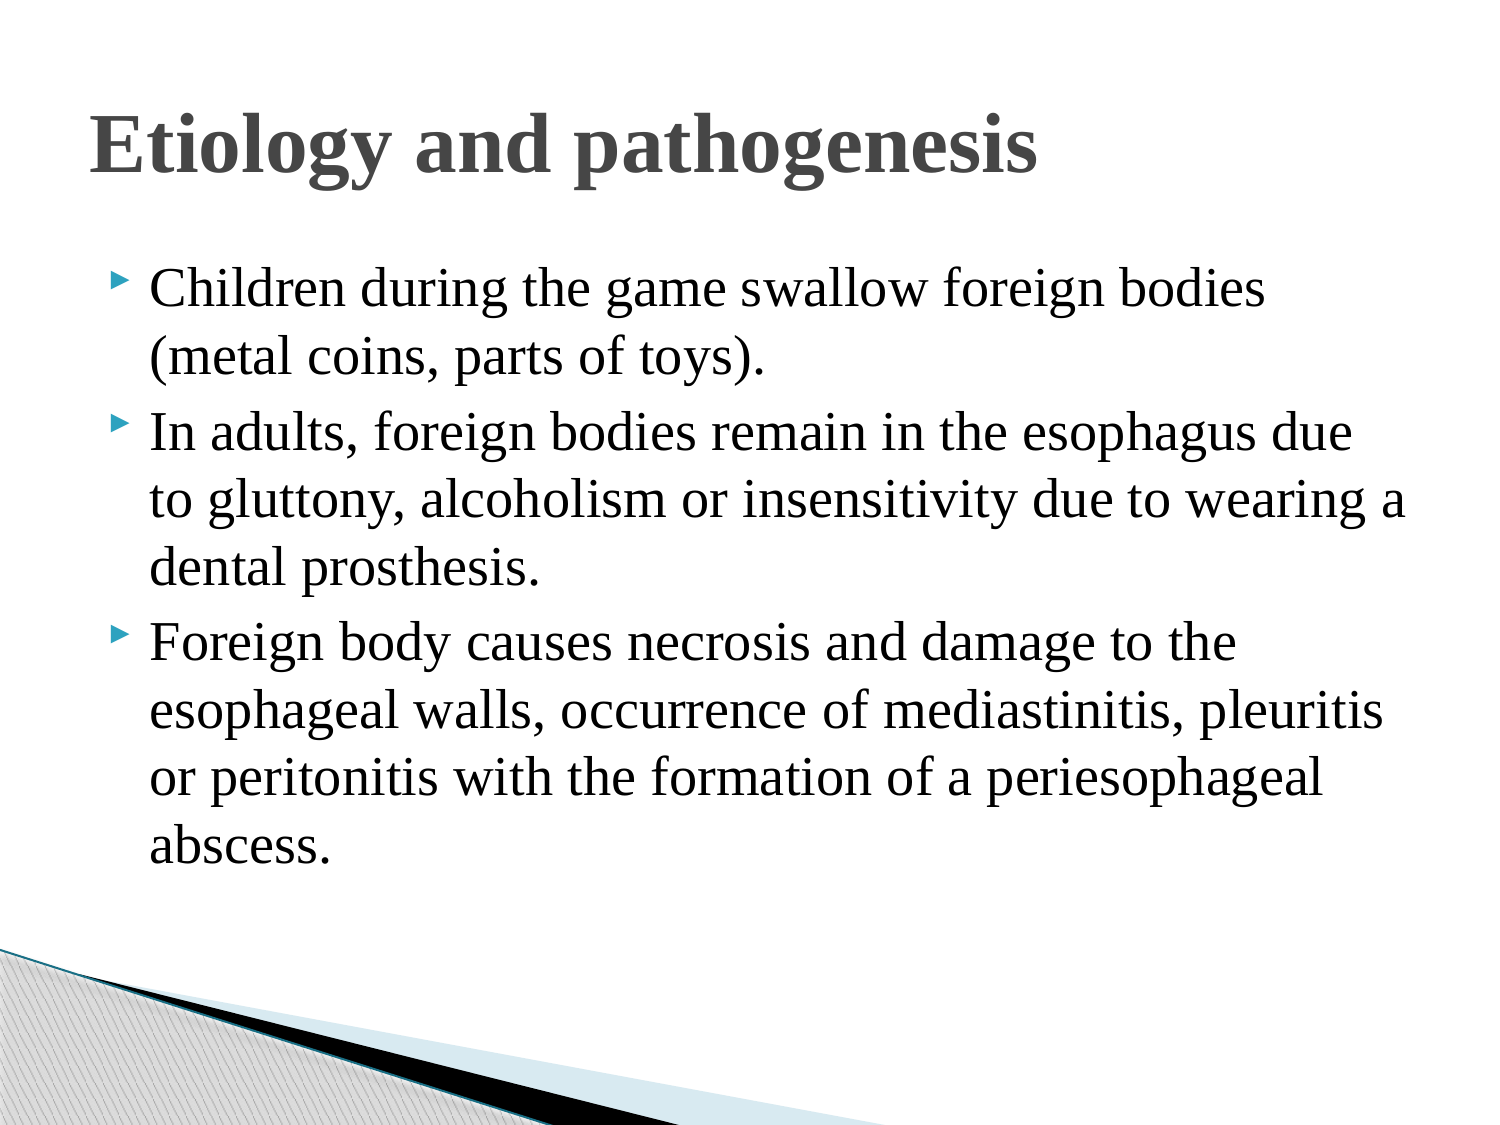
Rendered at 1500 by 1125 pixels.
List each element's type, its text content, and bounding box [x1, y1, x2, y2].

title Etiology and pathogenesis [75, 45, 1425, 233]
list Children during the game swallow foreign bodies (metal coins, parts of toys). In adults, foreign bodies remain in the esophagus due to gluttony, alcoholism or insensitivity due to wearing a dental prosthesis. Foreign body causes necrosis and damage to the esophageal walls, occurrence of mediastinitis, pleuritis or peritonitis with the formation of a periesophageal abscess. [75, 243, 1425, 986]
